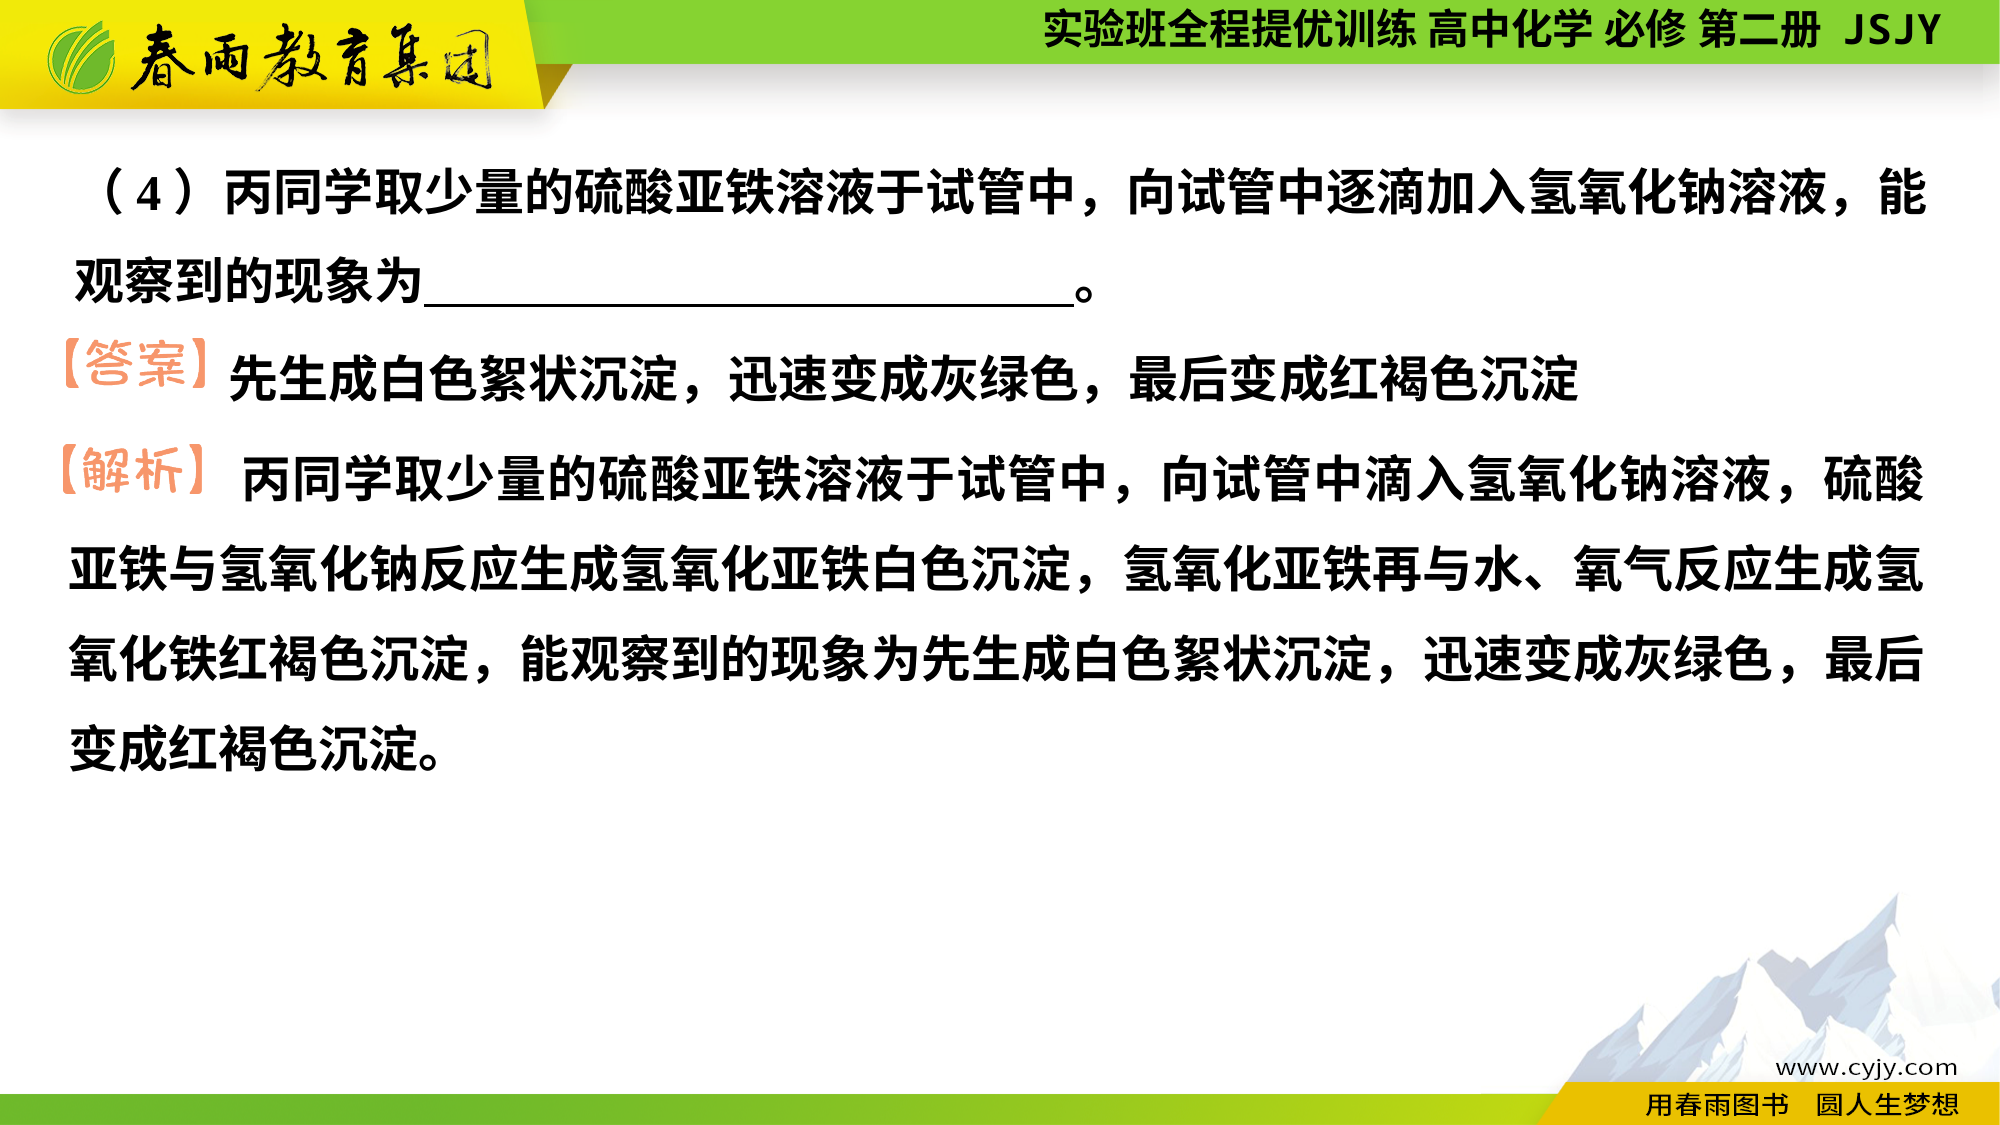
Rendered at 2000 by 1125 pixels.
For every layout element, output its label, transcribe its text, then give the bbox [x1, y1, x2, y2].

list （4）丙同学取少量的硫酸亚铁溶液于试管中，向试管中逐滴加入氢氧化钠溶液，能观察到的现象为 。 [59, 122, 1944, 308]
picture [0, 0, 2000, 1125]
text_box 先生成白色絮状沉淀，迅速变成灰绿色，最后变成红褐色沉淀 [214, 310, 1774, 410]
text_box 丙同学取少量的硫酸亚铁溶液于试管中，向试管中滴入氢氧化钠溶液，硫酸亚铁与氢氧化钠反应生成氢氧化亚铁白色沉淀，氢氧化亚铁再与水、氧气反应生成氢氧化铁红褐色沉淀，能观察到的现象为先生成白色絮状沉淀，迅速变成灰绿色，最后变成红褐色沉淀。 [53, 410, 1940, 786]
